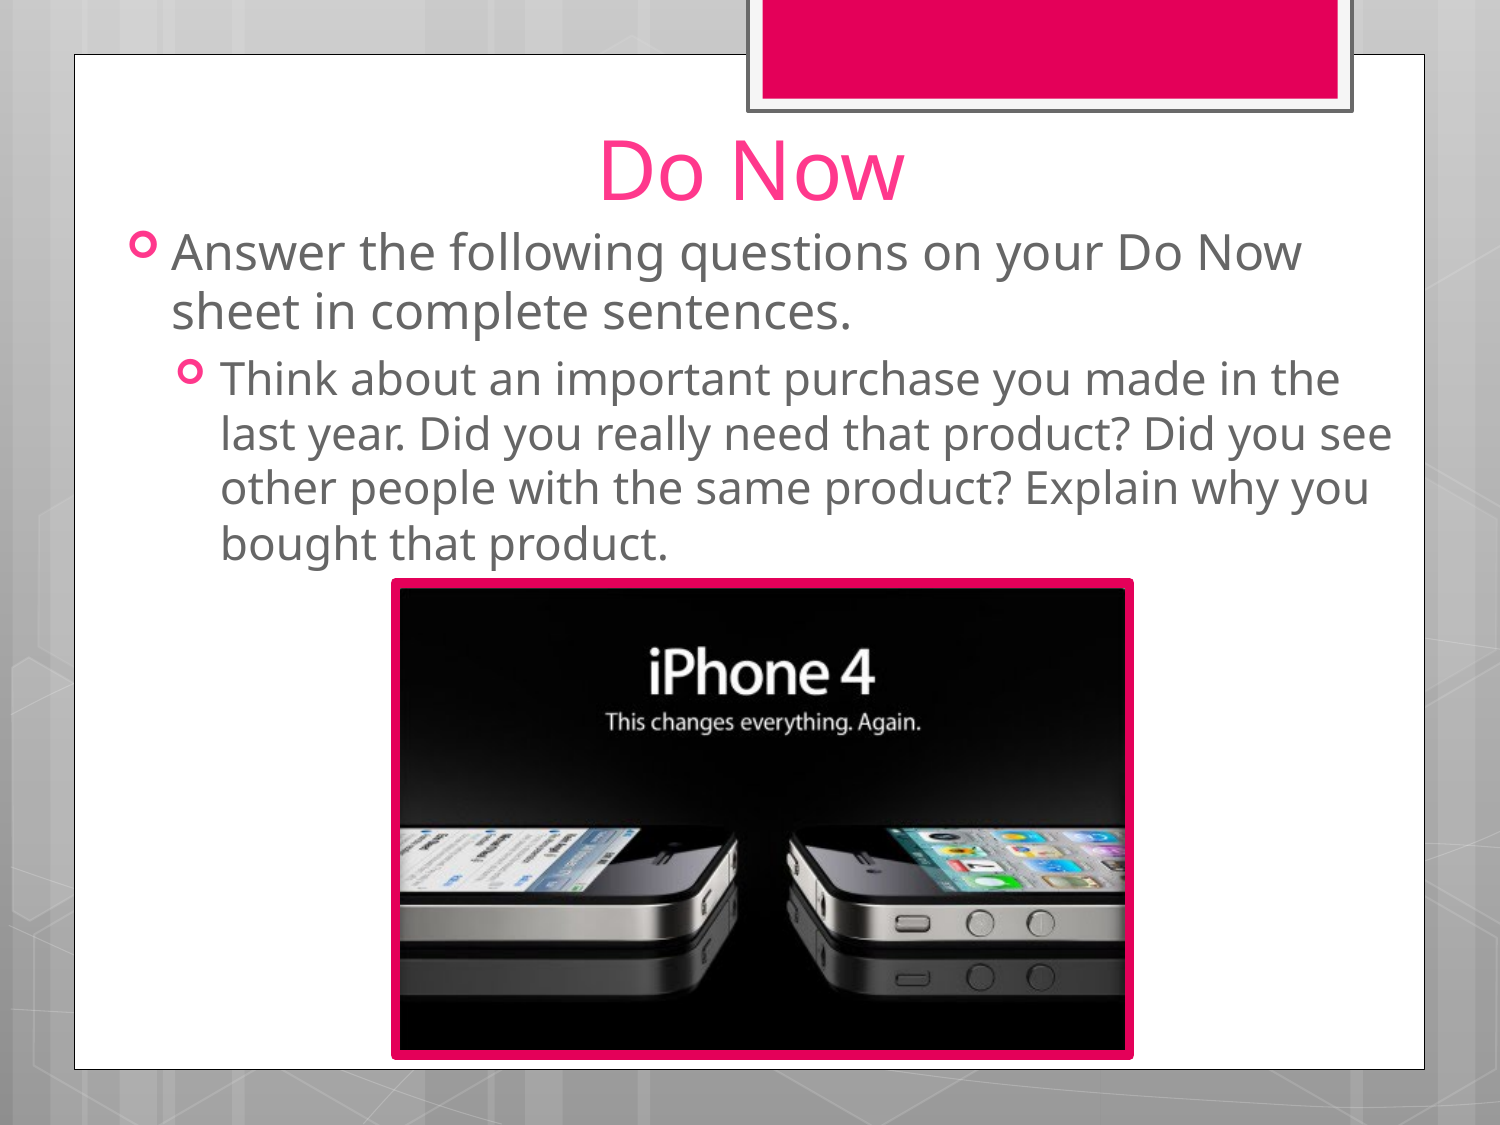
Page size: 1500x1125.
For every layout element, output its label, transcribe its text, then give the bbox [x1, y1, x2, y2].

title Do Now [174, 37, 1328, 212]
picture [399, 587, 1126, 1051]
list Answer the following questions on your Do Now sheet in complete sentences. Think about an important purchase you made in the last year. Did you really need that product? Did you see other people with the same product? Explain why you bought that product. [99, 212, 1413, 775]
